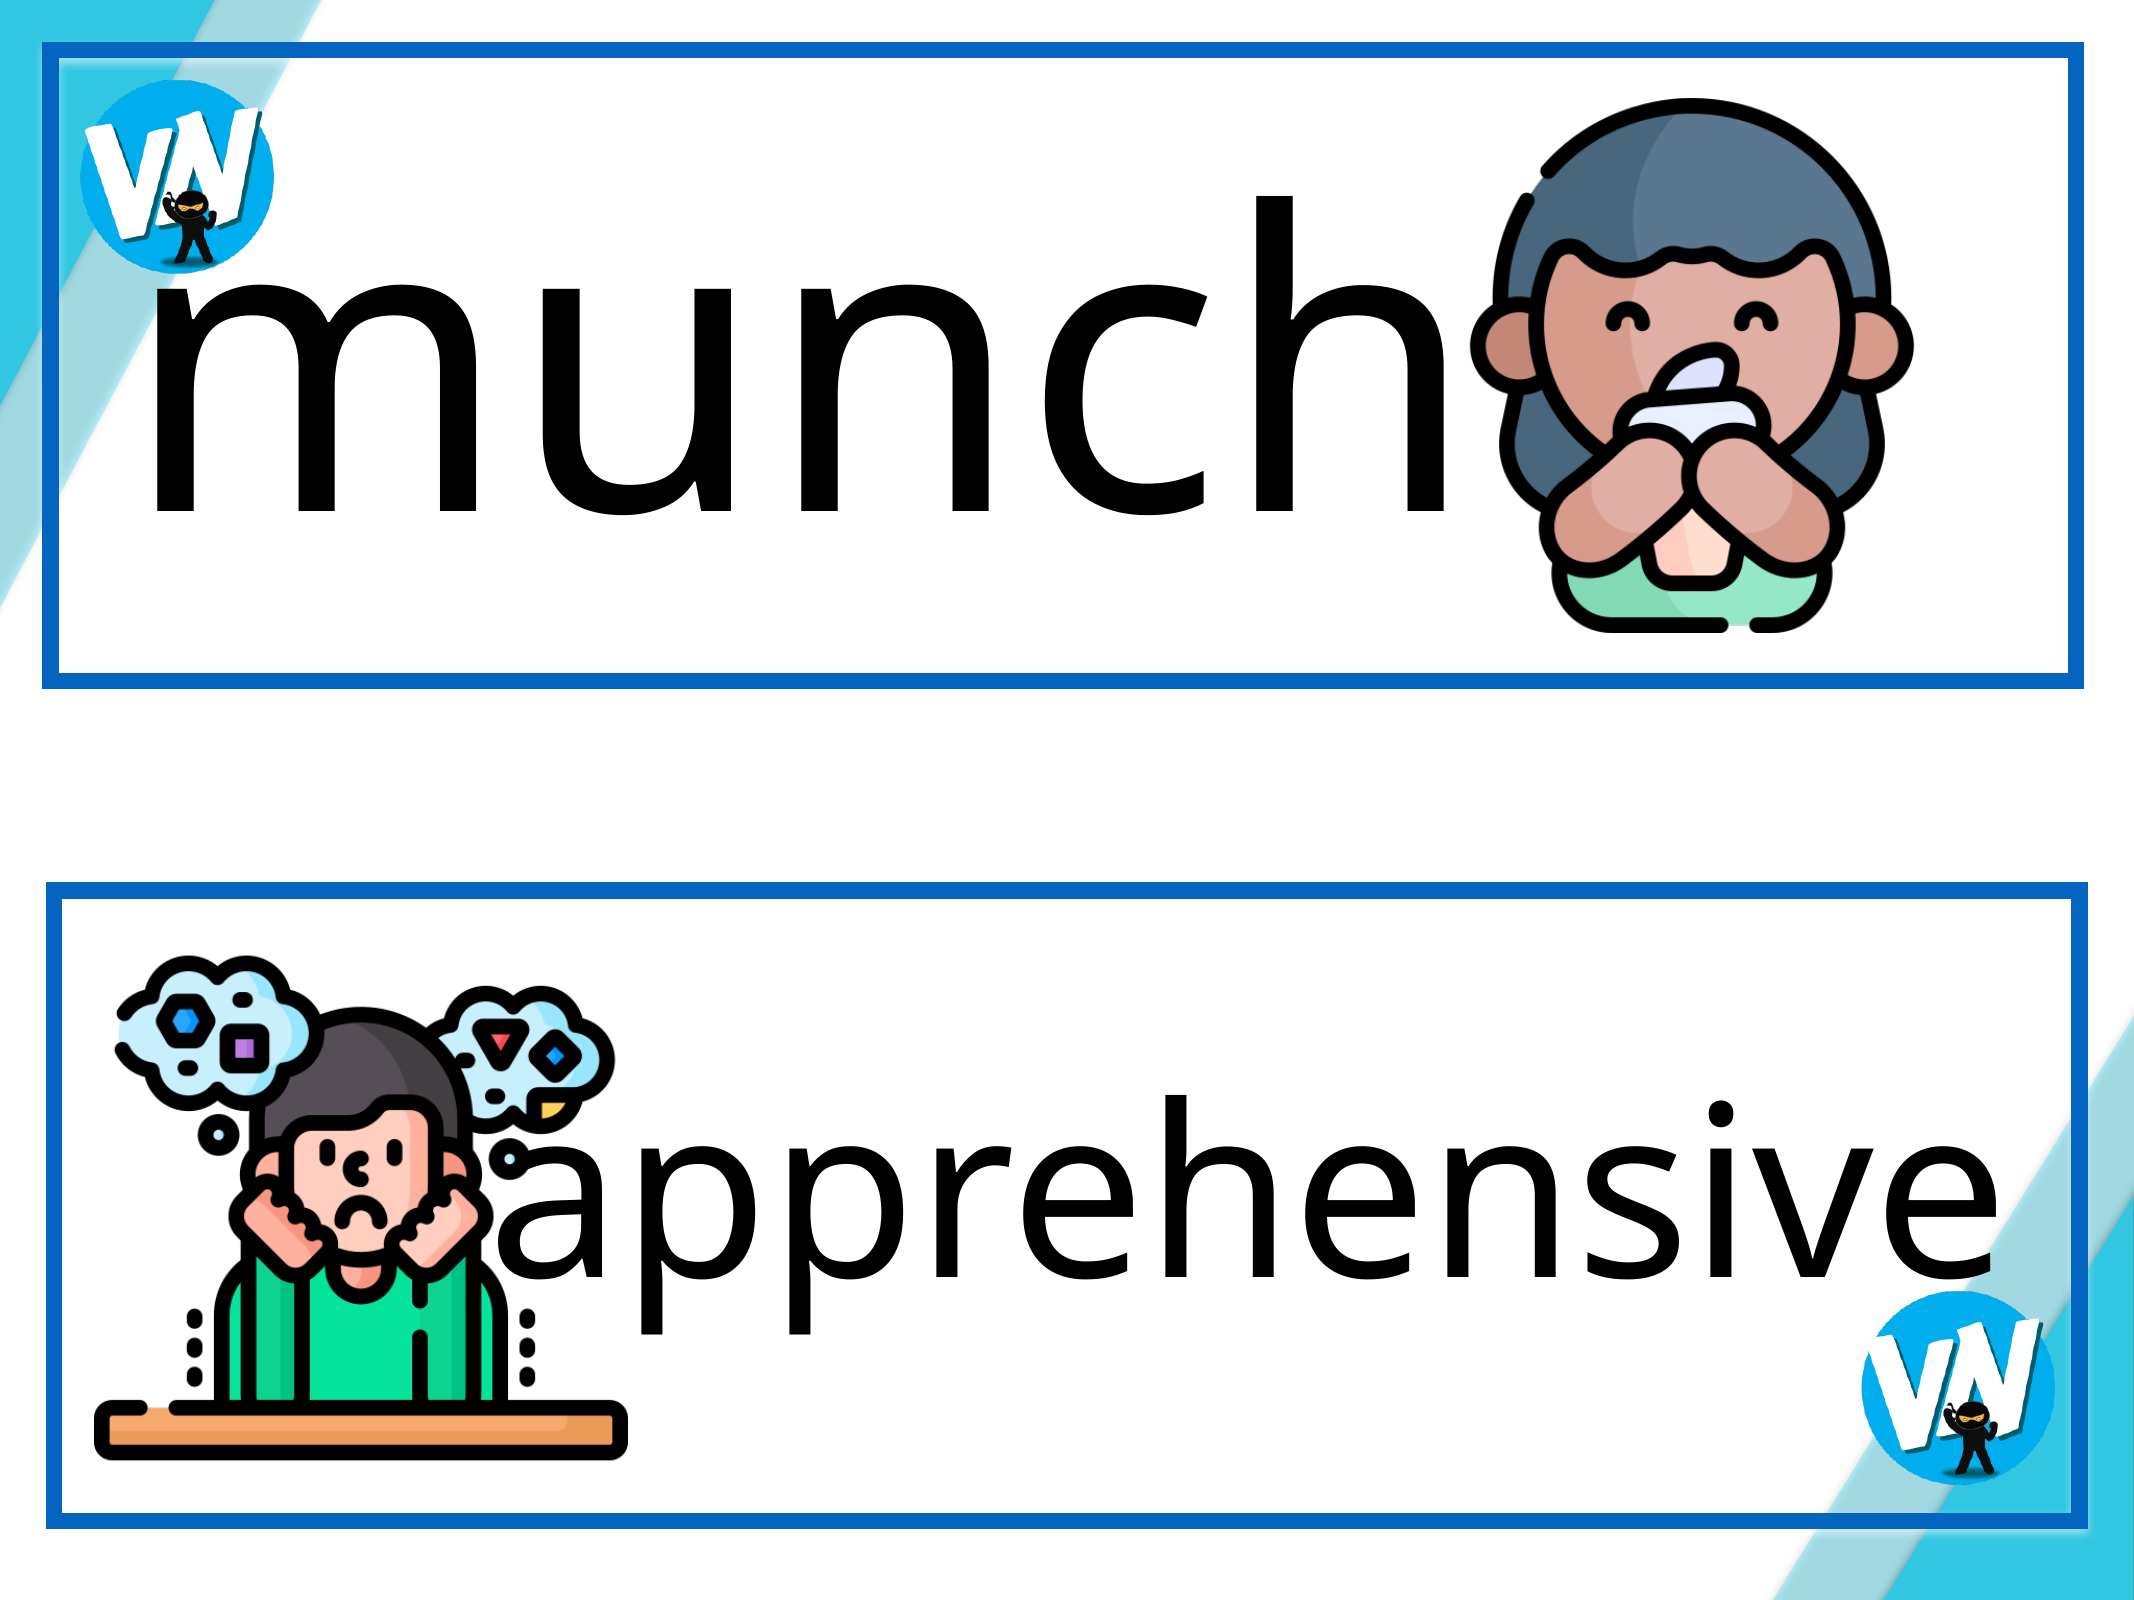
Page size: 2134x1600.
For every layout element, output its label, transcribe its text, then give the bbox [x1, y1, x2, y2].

text_box munch [114, 88, 1487, 604]
picture [57, 77, 299, 278]
text_box apprehensive [636, 1029, 1956, 1334]
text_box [0, 0, 78, 1544]
picture [1837, 1288, 2080, 1488]
text_box [86, 283, 1956, 681]
text_box [86, 50, 2076, 227]
picture [93, 941, 628, 1475]
picture [1425, 98, 1959, 633]
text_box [1963, 235, 2134, 1600]
text_box [86, 890, 1956, 1522]
